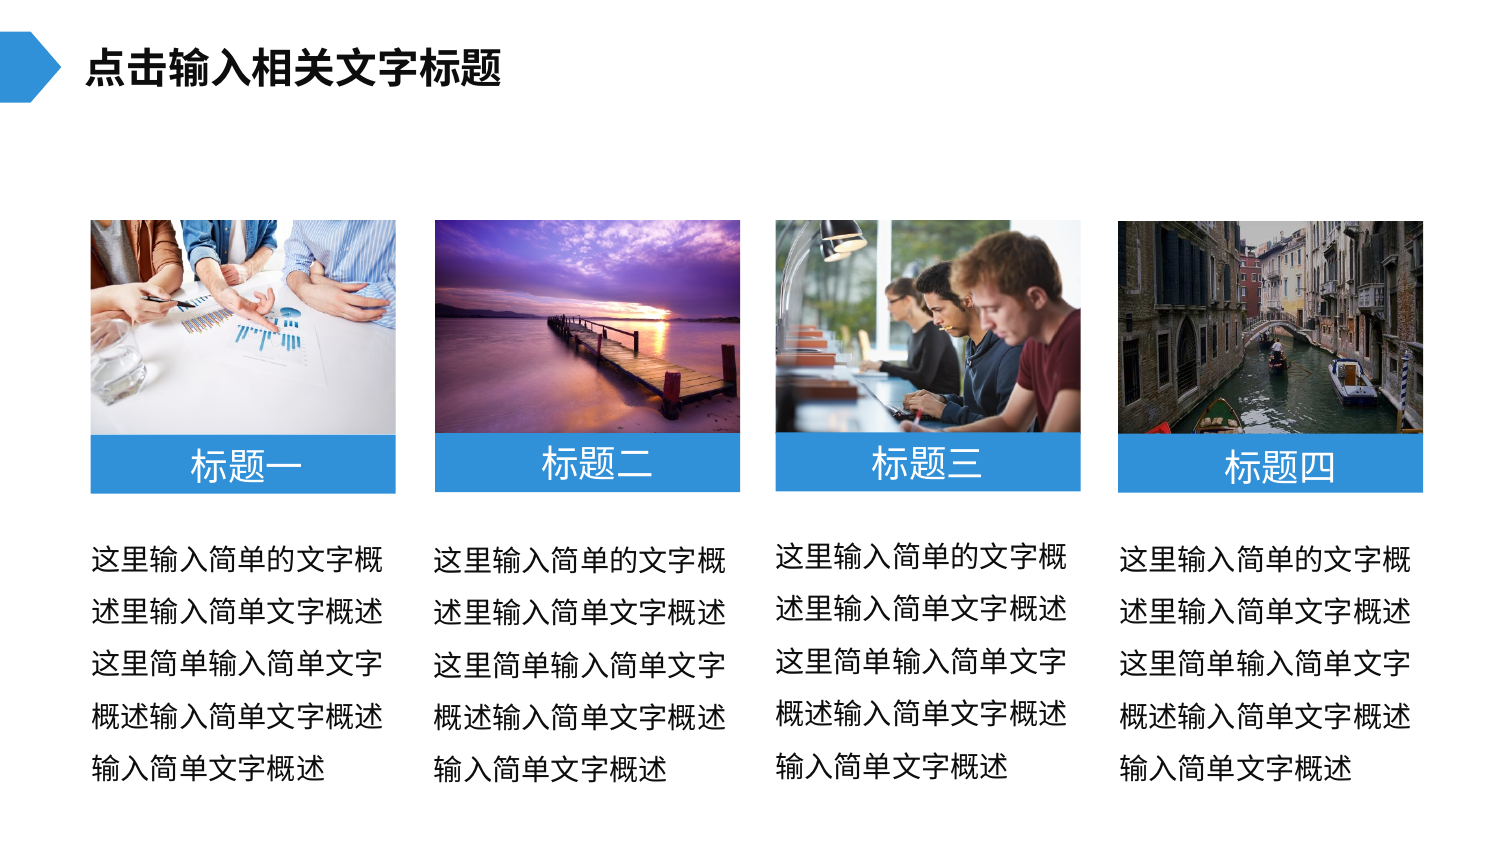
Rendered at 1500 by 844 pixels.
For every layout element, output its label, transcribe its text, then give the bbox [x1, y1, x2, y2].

text_box 这里输入简单的文字概述里输入简单文字概述这里简单输入简单文字概述输入简单文字概述输入简单文字概述 [1104, 515, 1436, 793]
text_box [88, 432, 398, 496]
text_box [433, 431, 742, 494]
text_box 这里输入简单的文字概述里输入简单文字概述这里简单输入简单文字概述输入简单文字概述输入简单文字概述 [419, 517, 750, 794]
text_box [0, 29, 63, 105]
text_box 点击输入相关文字标题 [70, 34, 518, 100]
text_box 标题三 [857, 432, 1000, 493]
text_box 标题一 [175, 435, 319, 496]
text_box [1116, 432, 1425, 495]
text_box 标题二 [526, 432, 669, 493]
text_box [433, 219, 742, 431]
text_box 标题四 [1209, 436, 1352, 497]
text_box [774, 430, 1083, 493]
text_box [774, 219, 1083, 430]
text_box 这里输入简单的文字概述里输入简单文字概述这里简单输入简单文字概述输入简单文字概述输入简单文字概述 [760, 513, 1092, 791]
text_box [88, 219, 398, 432]
text_box [1116, 220, 1425, 432]
text_box 这里输入简单的文字概述里输入简单文字概述这里简单输入简单文字概述输入简单文字概述输入简单文字概述 [76, 515, 408, 793]
